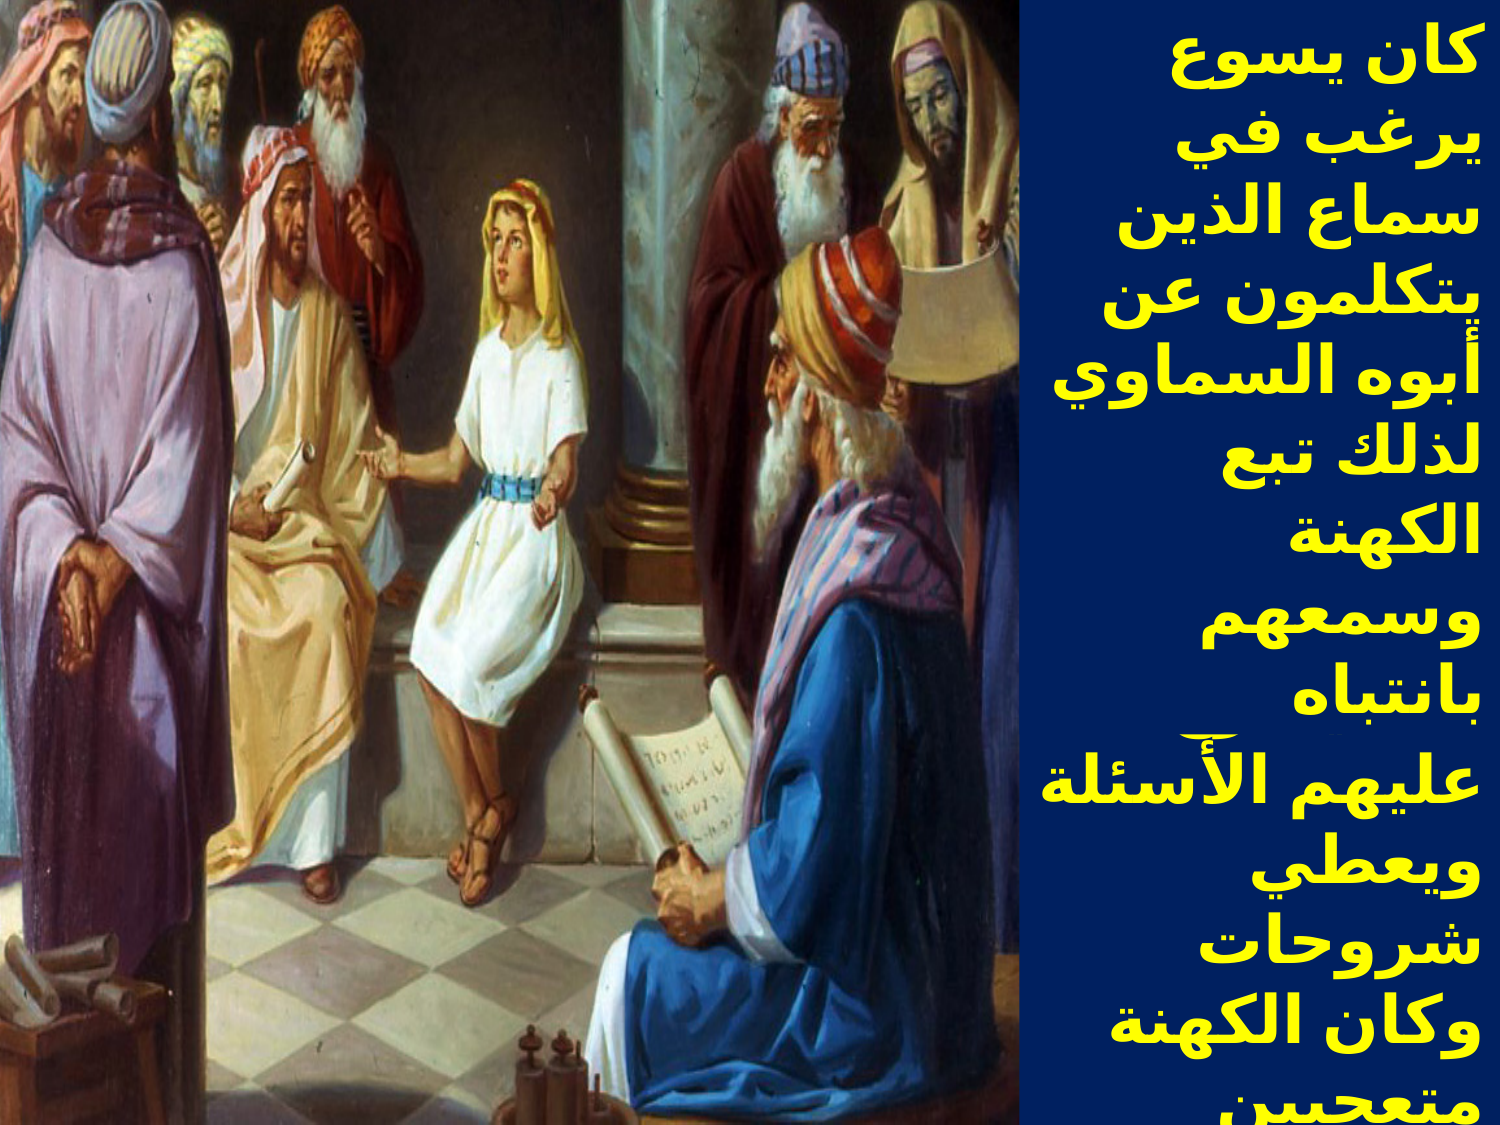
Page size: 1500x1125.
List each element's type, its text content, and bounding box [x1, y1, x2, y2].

text_box كان يسوع يرغب في سماع الذين يتكلمون عن أبوه السماوي لذلك تبع الكهنة وسمعهم بانتباه [1021, 0, 1500, 735]
picture [0, 0, 1020, 1125]
text_box كان يسمع للكهنة ولكن بالوقت نفسه كان يطرح عليهم الأسئلة ويعطي شروحات وكان الكهنة متعجبين بالأمور الحلوة التي كان يقولها هذا الولد [1024, 735, 1500, 1125]
